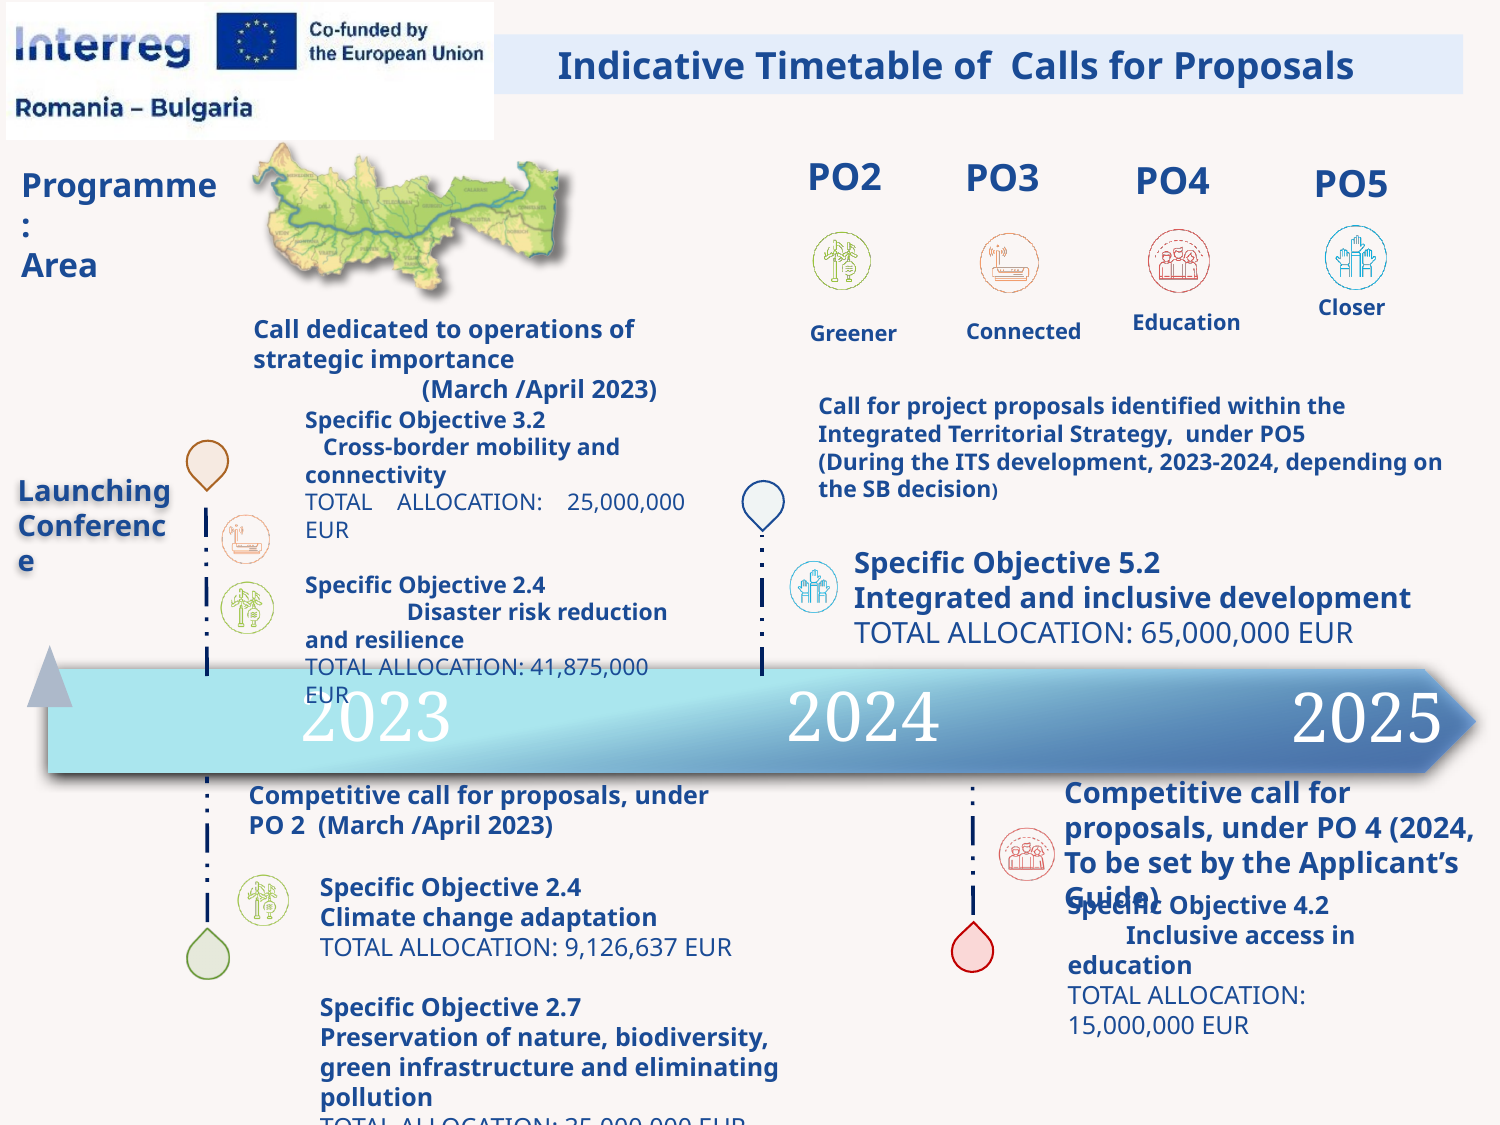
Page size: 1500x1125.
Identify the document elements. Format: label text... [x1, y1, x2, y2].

text_box 2023 [284, 665, 759, 763]
picture [979, 232, 1039, 293]
text_box Closer [1303, 286, 1470, 328]
text_box PO5 [1299, 152, 1474, 213]
picture [998, 827, 1055, 881]
text_box 2025 [1276, 666, 1500, 764]
picture [237, 874, 289, 926]
picture [6, 2, 594, 309]
picture [812, 231, 871, 290]
text_box [950, 920, 995, 974]
text_box Greener [795, 311, 964, 353]
text_box Specific Objective 4.2 Inclusive access in education TOTAL ALLOCATION: 15,000,000 EUR [1052, 882, 1447, 1047]
picture [789, 560, 838, 613]
text_box [185, 439, 215, 492]
picture [220, 581, 274, 634]
text_box PO4 [1120, 149, 1260, 210]
text_box PO2 [792, 145, 899, 206]
text_box [47, 668, 1434, 774]
picture [1324, 224, 1387, 290]
text_box Programme : Area [6, 156, 237, 292]
text_box Connected [951, 310, 1103, 352]
picture [1146, 228, 1210, 293]
text_box Call for project proposals identified within the Integrated Territorial Strategy, under PO5 (During the ITS development, 2023-2024, depending on the SB decision) [803, 384, 1473, 510]
picture [185, 927, 231, 980]
text_box Indicative Timetable of Calls for Proposals [494, 34, 1464, 95]
text_box Education [1117, 301, 1290, 342]
text_box [741, 479, 785, 533]
text_box Competitive call for proposals, under PO 4 (2024, To be set by the Applicant’s Guide) [1049, 767, 1500, 922]
text_box Call dedicated to operations of strategic importance (March /April 2023) [238, 306, 683, 398]
text_box PO3 [950, 146, 1055, 207]
text_box 2024 [771, 665, 1103, 763]
text_box Competitive call for proposals, under PO 2 (March /April 2023) [233, 772, 734, 847]
text_box Specific Objective 2.4 Climate change adaptation TOTAL ALLOCATION: 9,126,637 EUR Specific Objective 2.7 Preservation of nature, biodiversity, green infrastructure and eliminating pollution TOTAL ALLOCATION: 35,000,000 EUR [229, 864, 858, 1125]
text_box Specific Objective 3.2 Cross-border mobility and connectivity TOTAL ALLOCATION: 25,000,000 EUR Specific Objective 2.4 Disaster risk reduction and resilience TOTAL ALLOCATION: 41,875,000 EUR [215, 398, 701, 715]
text_box [25, 642, 75, 709]
text_box Specific Objective 5.2 Integrated and inclusive development TOTAL ALLOCATION: 65,000,000 EUR [839, 537, 1437, 657]
picture [221, 514, 270, 564]
